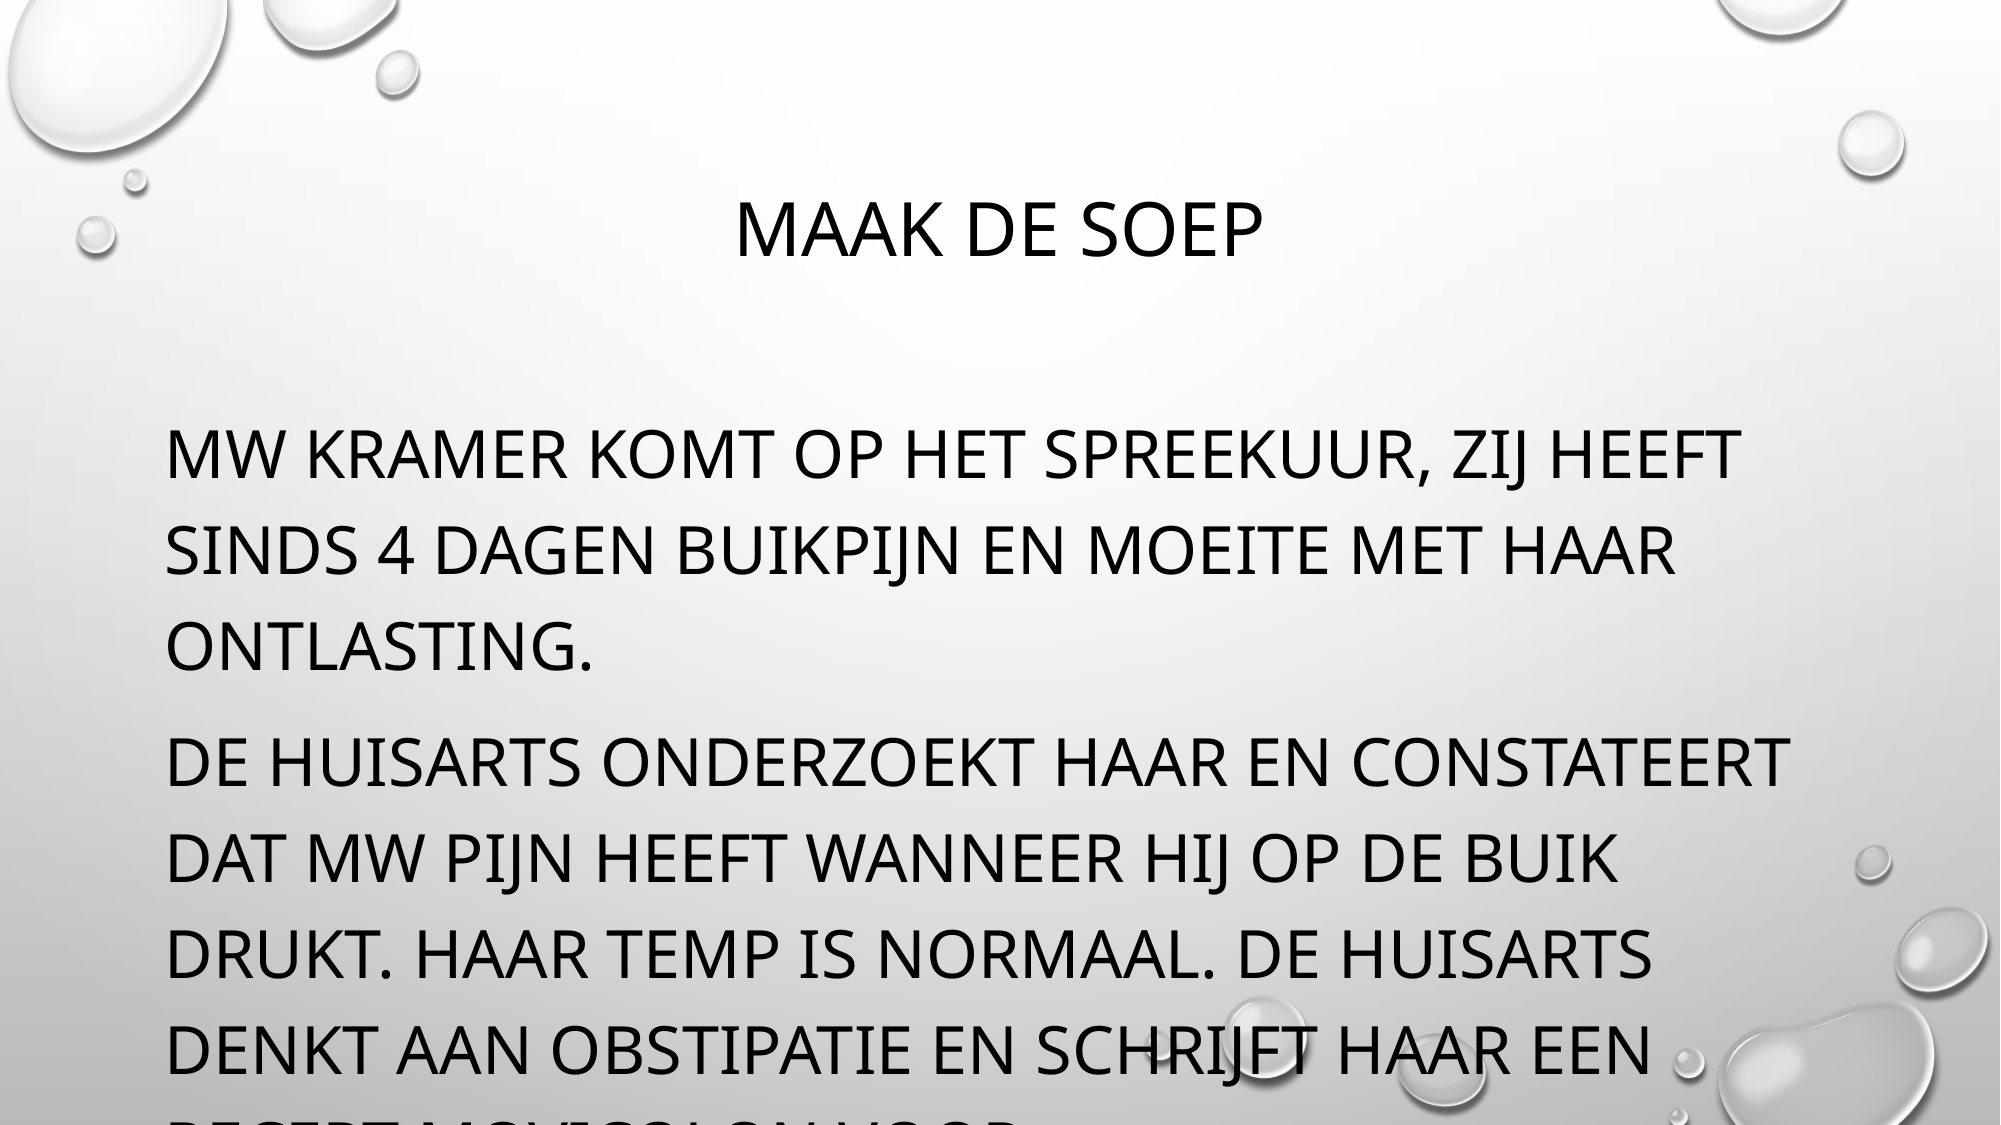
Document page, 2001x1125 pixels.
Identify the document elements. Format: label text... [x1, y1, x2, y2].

title Maak de soep [149, 101, 1851, 364]
list Mw Kramer komt op het spreekuur, zij heeft sinds 4 dagen buikpijn en moeite met haar ontlasting. De huisarts onderzoekt haar en constateert dat mw pijn heeft wanneer hij op de buik drukt. Haar temp is normaal. De huisarts denkt aan obstipatie en schrijft haar een recept movicolon voor. [149, 388, 1850, 950]
picture [0, 0, 2000, 1125]
